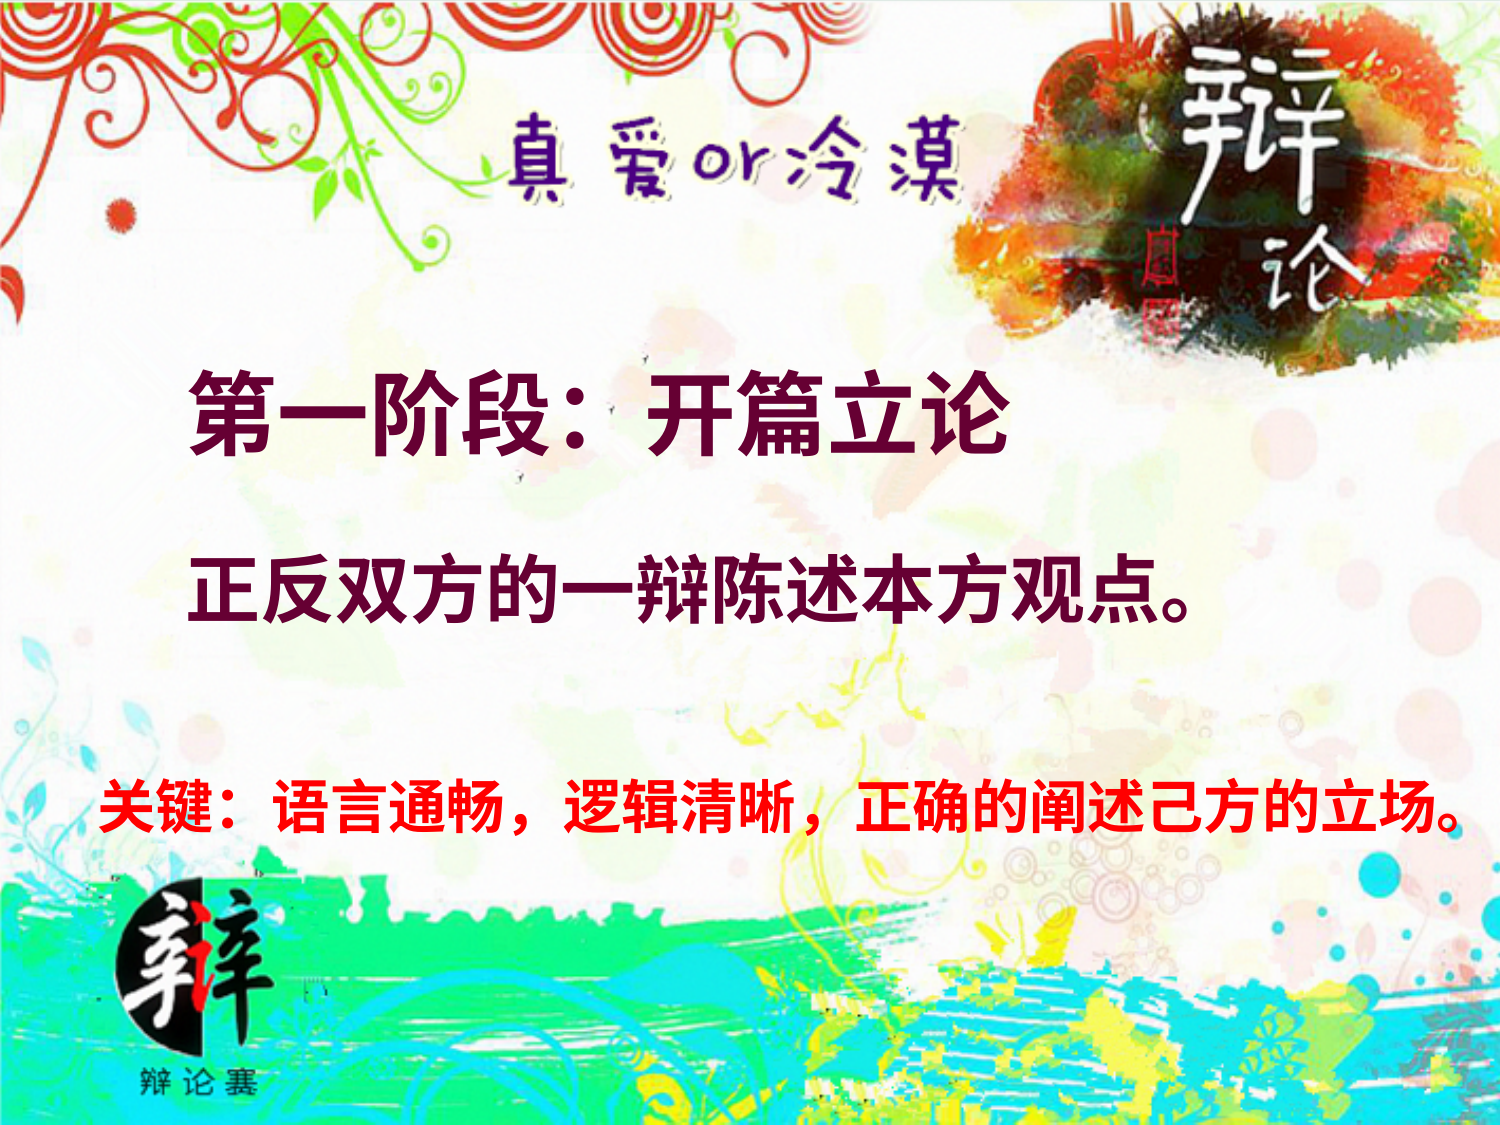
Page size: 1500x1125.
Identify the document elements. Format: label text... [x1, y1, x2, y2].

text_box 第一阶段：开篇立论 正反双方的一辩陈述本方观点。 [171, 349, 1388, 763]
picture [0, 0, 1500, 1125]
text_box 关键：语言通畅，逻辑清晰，正确的阐述己方的立场。 [82, 763, 1500, 848]
